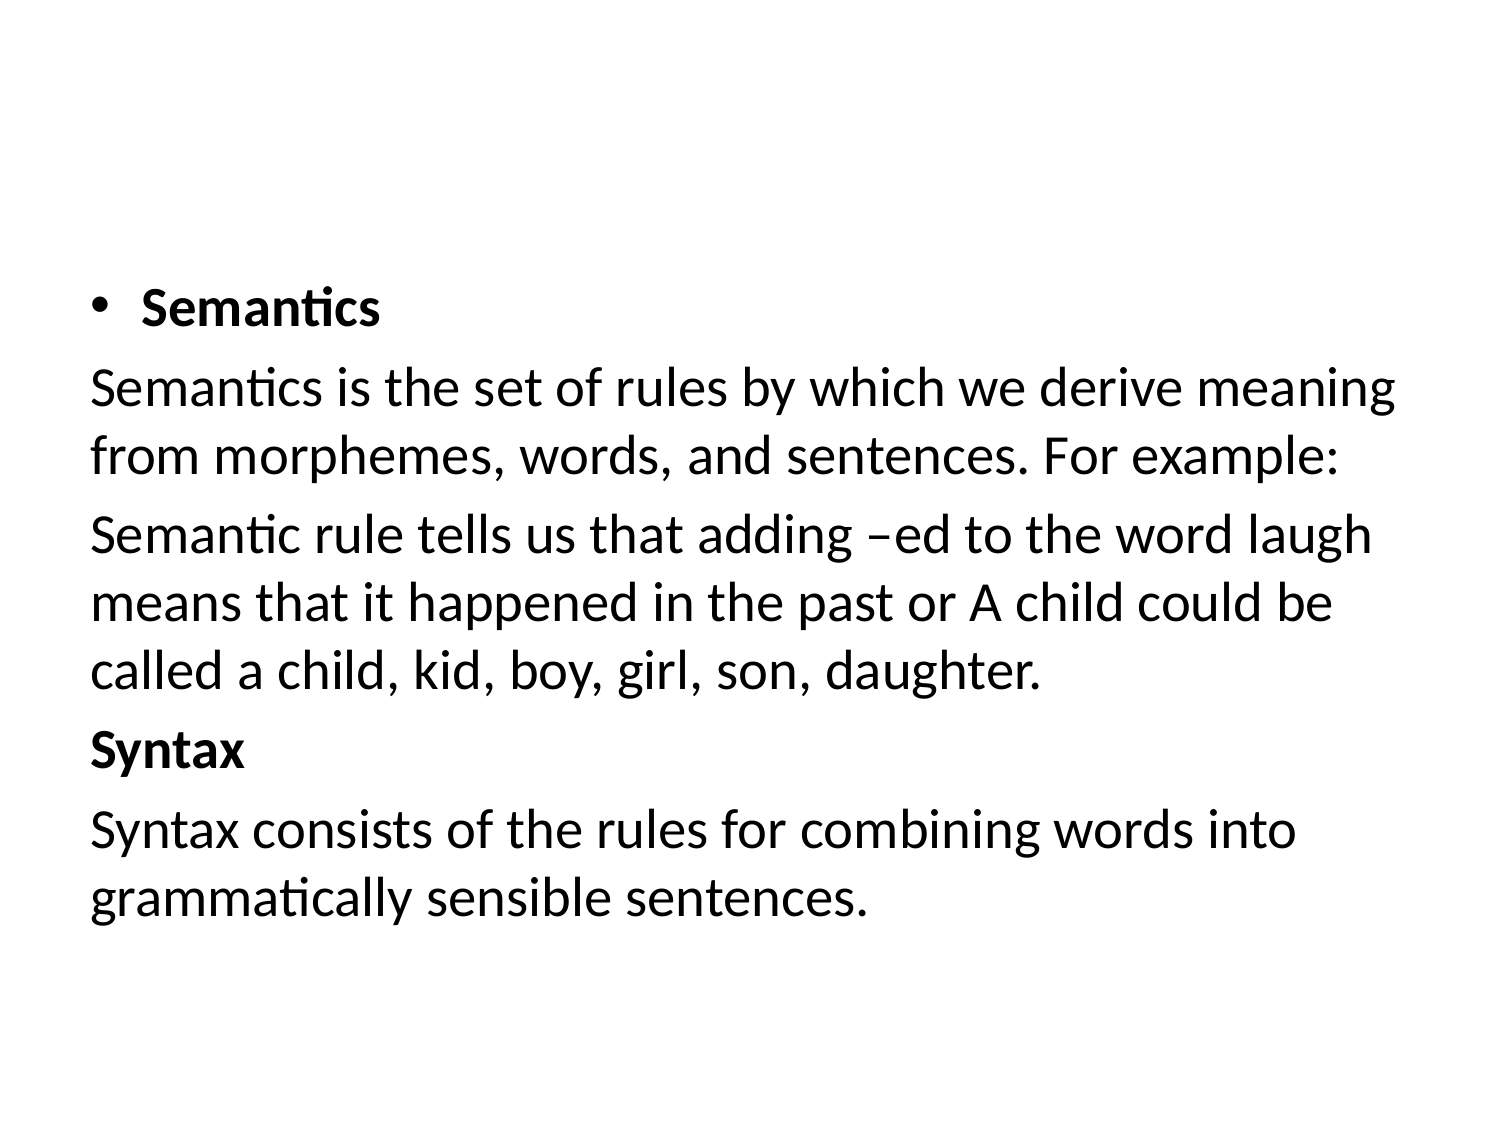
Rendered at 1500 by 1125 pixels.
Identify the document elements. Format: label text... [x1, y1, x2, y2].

list Semantics Semantics is the set of rules by which we derive meaning from morphemes, words, and sentences. For example: Semantic rule tells us that adding –ed to the word laugh means that it happened in the past or A child could be called a child, kid, boy, girl, son, daughter. Syntax Syntax consists of the rules for combining words into grammatically sensible sentences. [75, 262, 1425, 1005]
